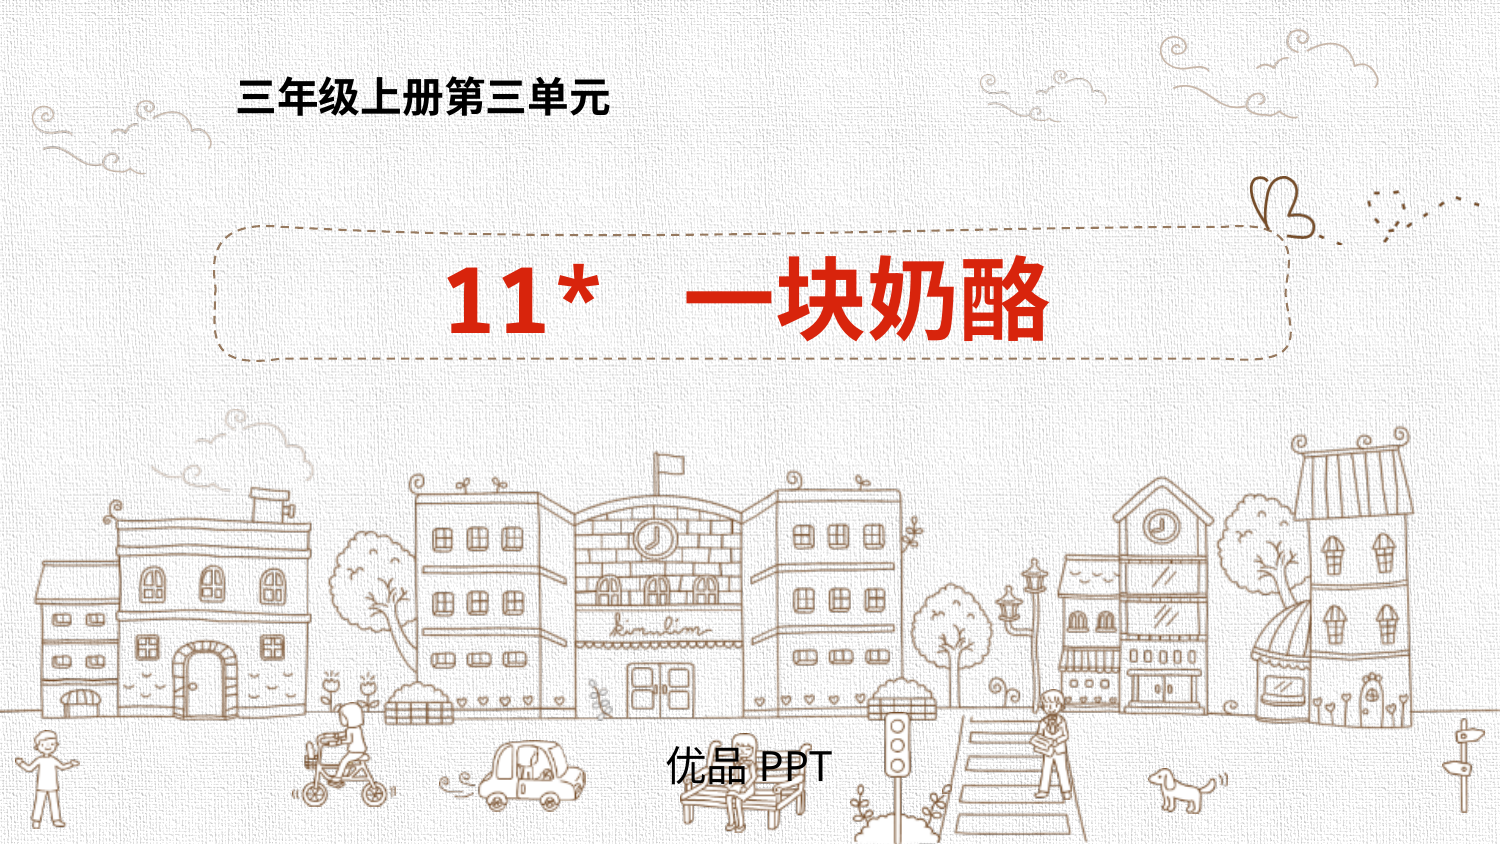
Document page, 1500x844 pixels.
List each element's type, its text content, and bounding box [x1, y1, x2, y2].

text_box [743, 225, 1292, 361]
text_box 三年级上册第三单元 [0, 63, 850, 129]
text_box [212, 224, 479, 362]
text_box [850, 712, 952, 844]
picture [0, 0, 1500, 844]
text_box 11* 一块奶酪 [356, 234, 1137, 359]
